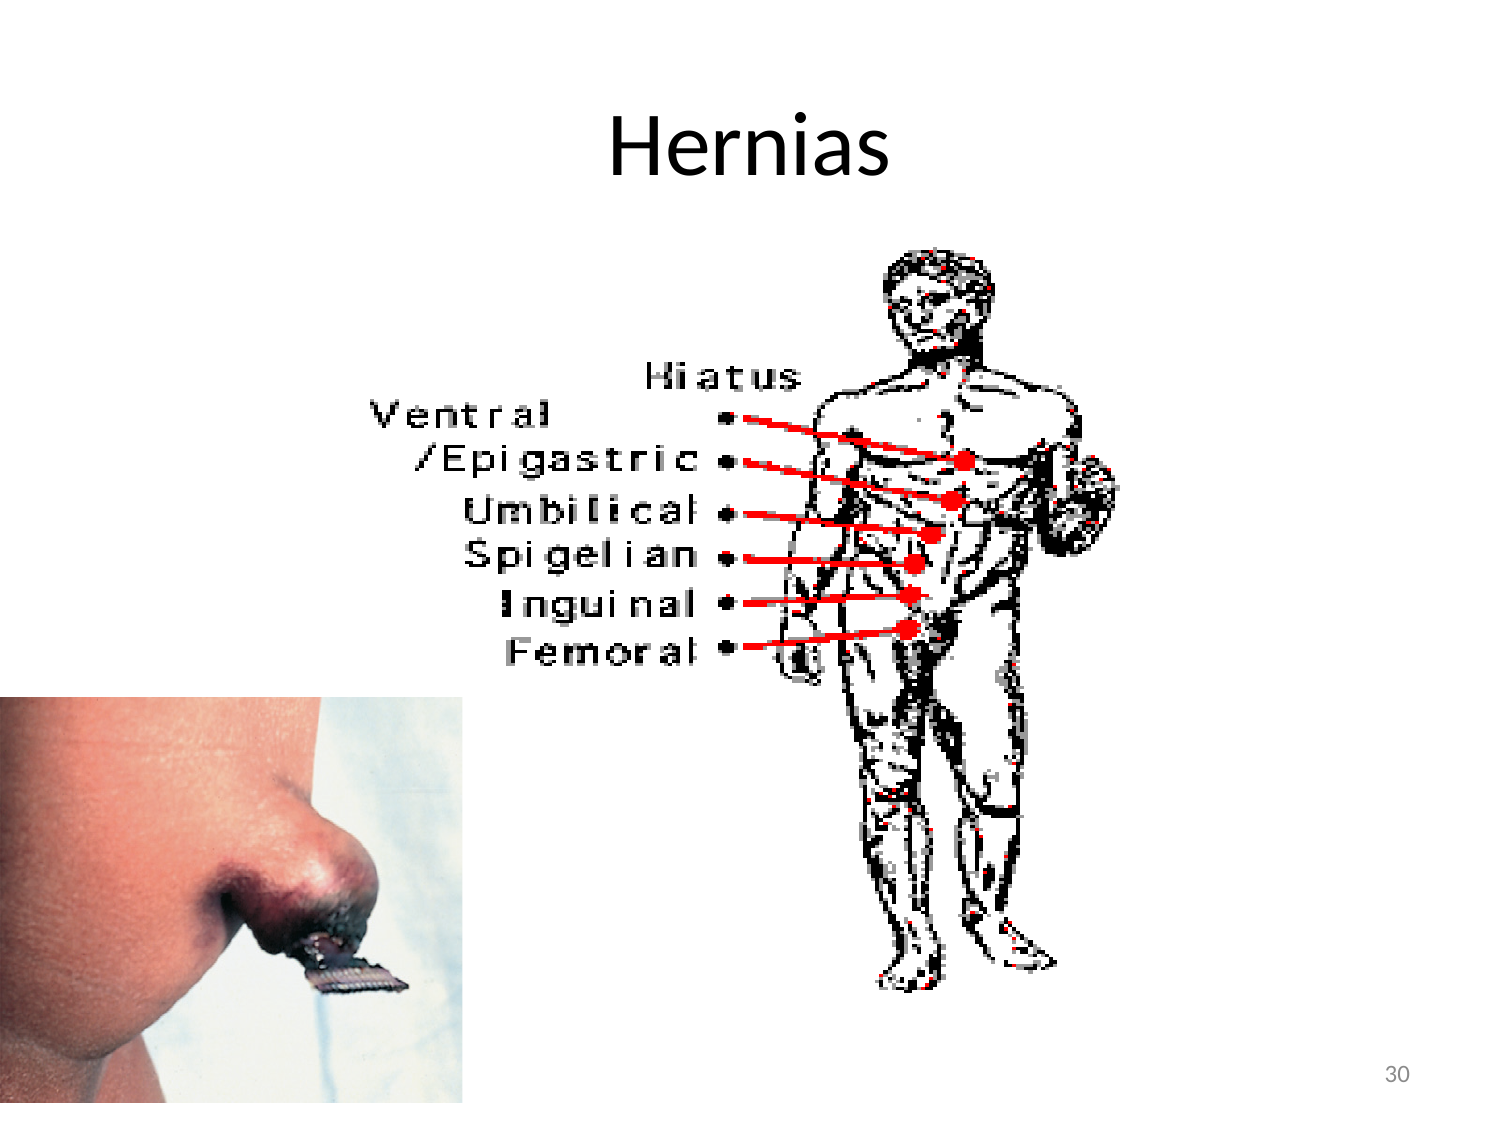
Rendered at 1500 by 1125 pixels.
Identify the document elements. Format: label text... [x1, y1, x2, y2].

slide_number 30 [1074, 1042, 1425, 1103]
title Hernias [75, 45, 1425, 233]
picture [0, 224, 1149, 1103]
